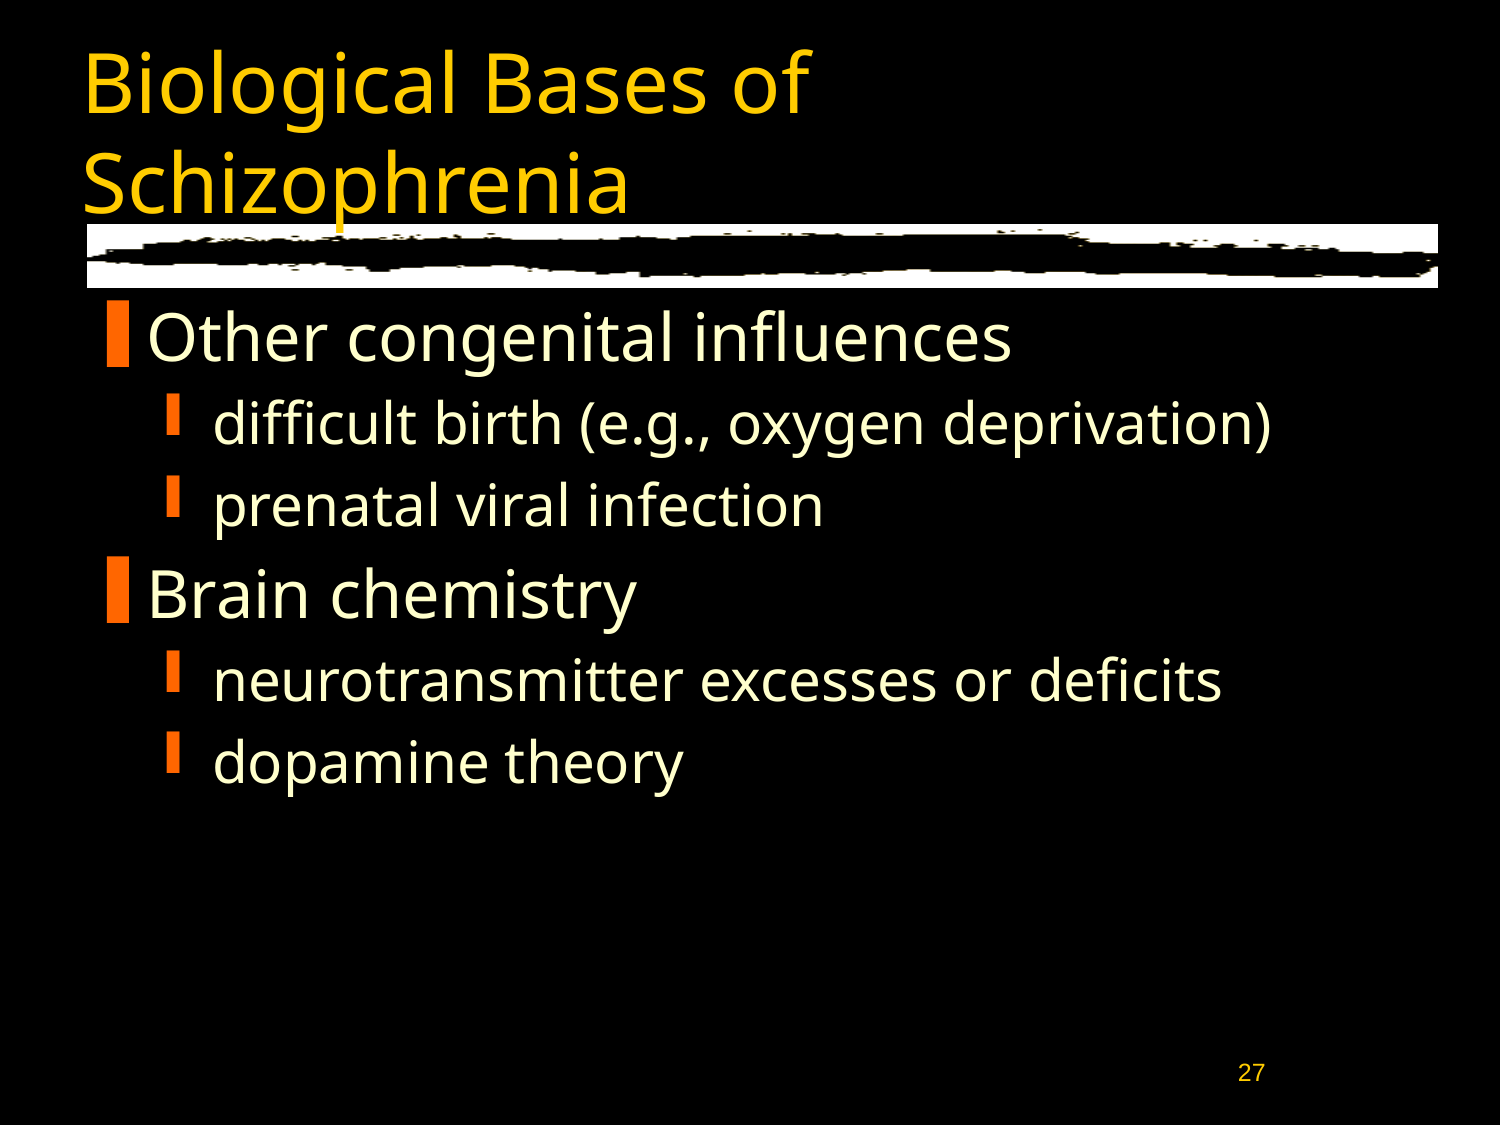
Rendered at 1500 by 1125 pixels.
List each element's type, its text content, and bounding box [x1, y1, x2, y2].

list Other congenital influences difficult birth (e.g., oxygen deprivation) prenatal viral infection Brain chemistry neurotransmitter excesses or deficits dopamine theory [74, 287, 1500, 973]
title Biological Bases of Schizophrenia [66, 49, 1342, 238]
